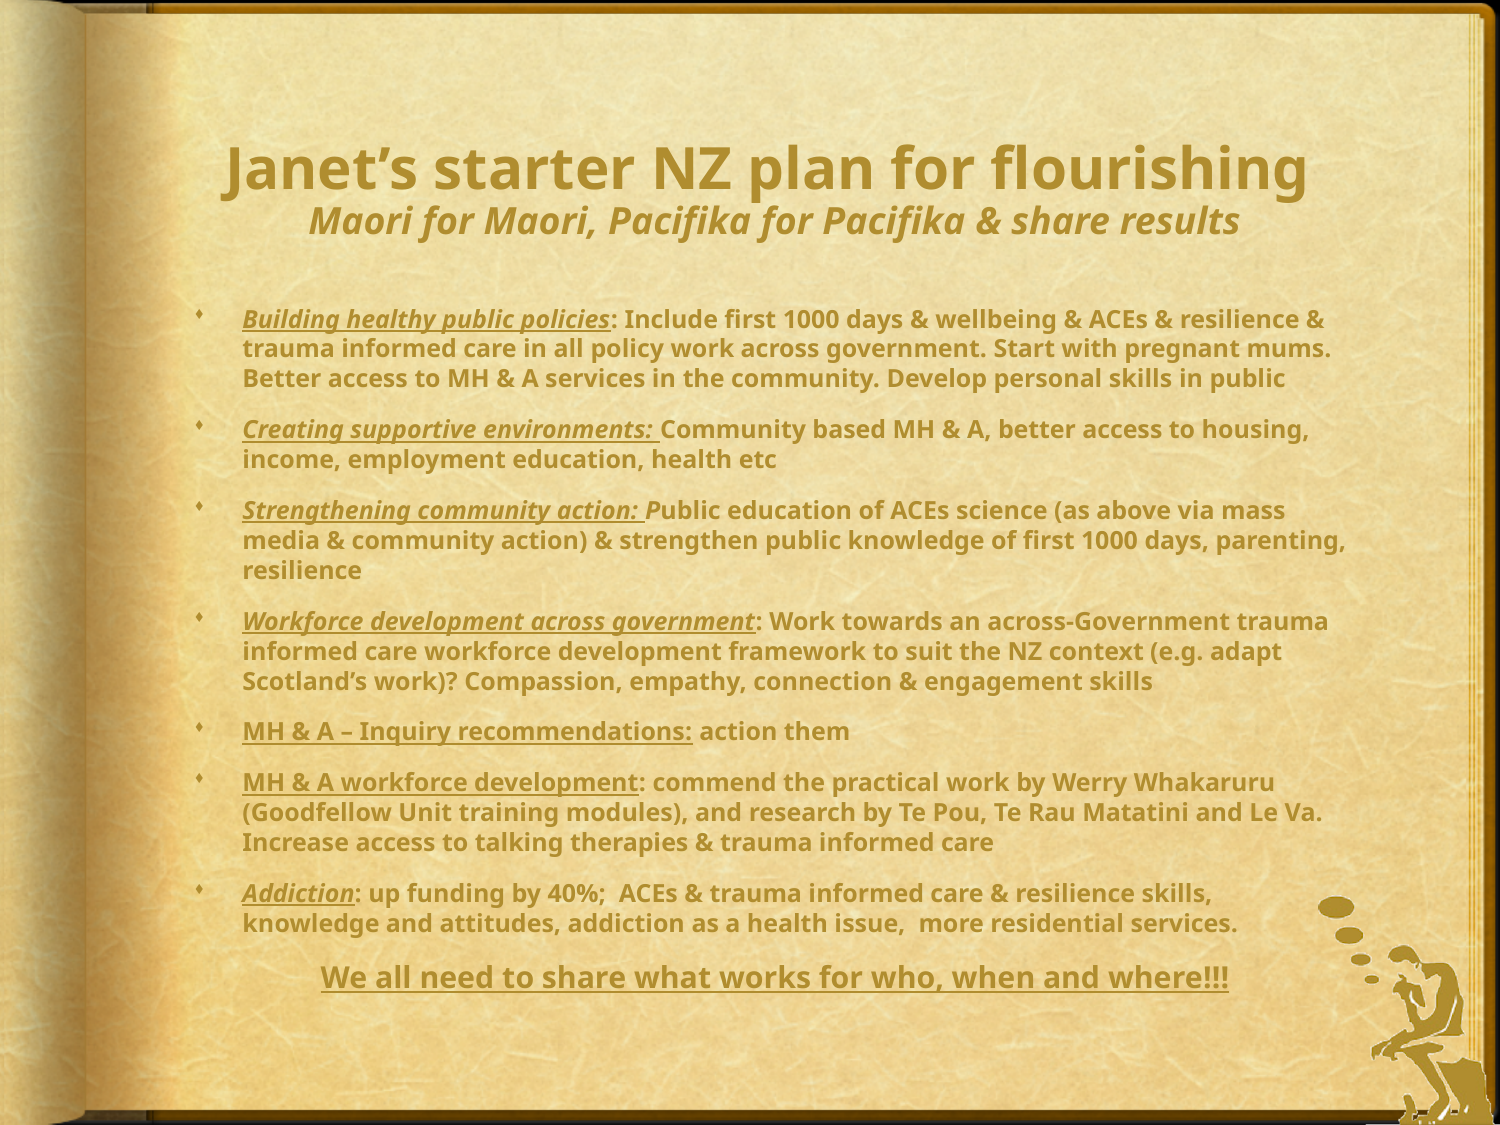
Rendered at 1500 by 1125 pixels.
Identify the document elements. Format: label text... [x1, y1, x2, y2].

list Building healthy public policies: Include first 1000 days & wellbeing & ACEs & resilience & trauma informed care in all policy work across government. Start with pregnant mums. Better access to MH & A services in the community. Develop personal skills in public Creating supportive environments: Community based MH & A, better access to housing, income, employment education, health etc Strengthening community action: Public education of ACEs science (as above via mass media & community action) & strengthen public knowledge of first 1000 days, parenting, resilience Workforce development across government: Work towards an across-Government trauma informed care workforce development framework to suit the NZ context (e.g. adapt Scotland’s work)? Compassion, empathy, connection & engagement skills MH & A – Inquiry recommendations: action them MH & A workforce development: commend the practical work by Werry Whakaruru (Goodfellow Unit training modules), and research by Te Pou, Te Rau Matatini and Le Va. Increase access to talking therapies & trauma informed care Addiction: up funding by 40%; ACEs & trauma informed care & resilience skills, knowledge and attitudes, addiction as a health issue, more residential services. We all need to share what works for who, when and where!!! [178, 295, 1372, 1005]
picture [0, 0, 1500, 1125]
title Janet’s starter NZ plan for flourishing Maori for Maori, Pacifika for Pacifika & share results [178, 45, 1372, 265]
